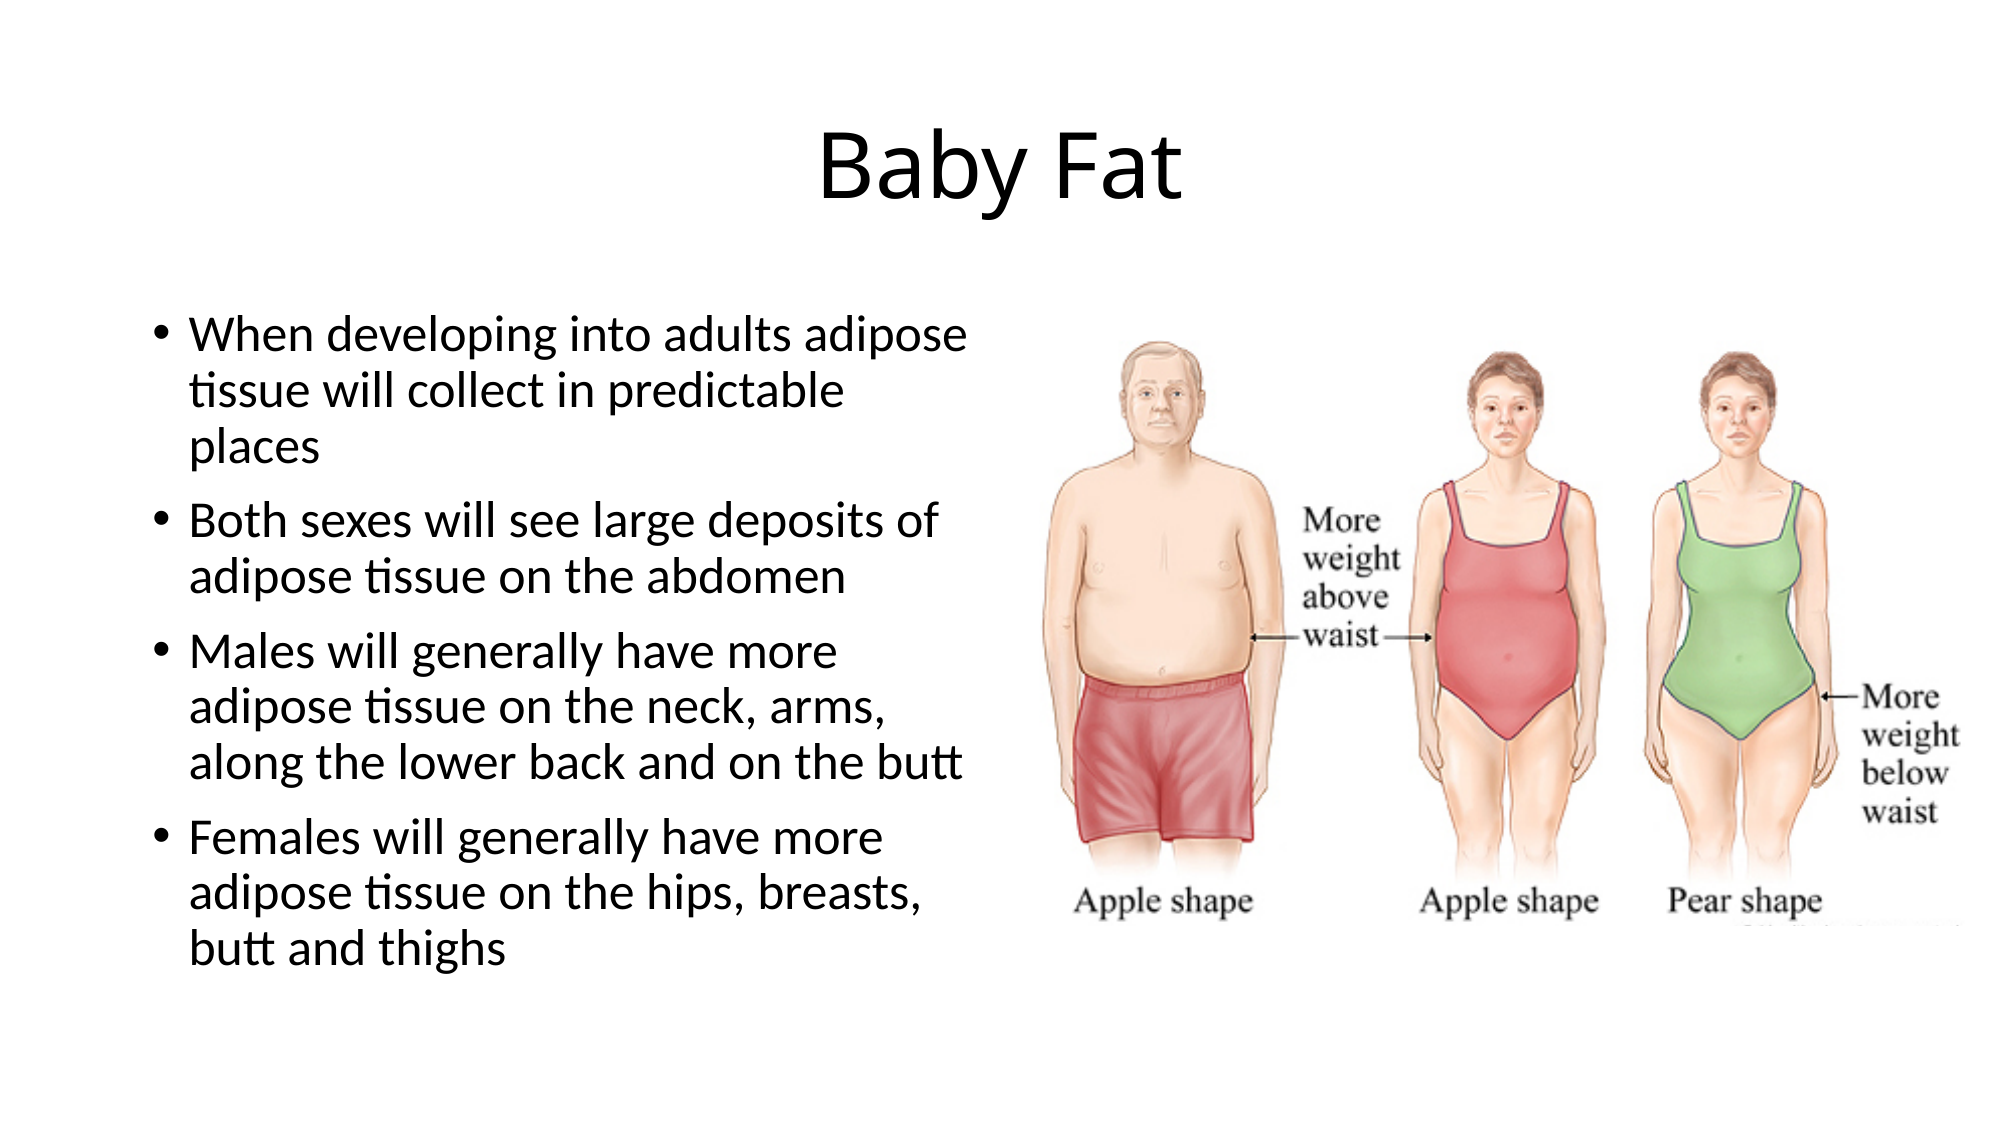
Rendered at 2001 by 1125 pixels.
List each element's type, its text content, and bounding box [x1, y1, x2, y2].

title Baby Fat [137, 59, 1863, 278]
list When developing into adults adipose tissue will collect in predictable places Both sexes will see large deposits of adipose tissue on the abdomen Males will generally have more adipose tissue on the neck, arms, along the lower back and on the butt Females will generally have more adipose tissue on the hips, breasts, butt and thighs [137, 299, 988, 1014]
picture [1039, 340, 1965, 926]
